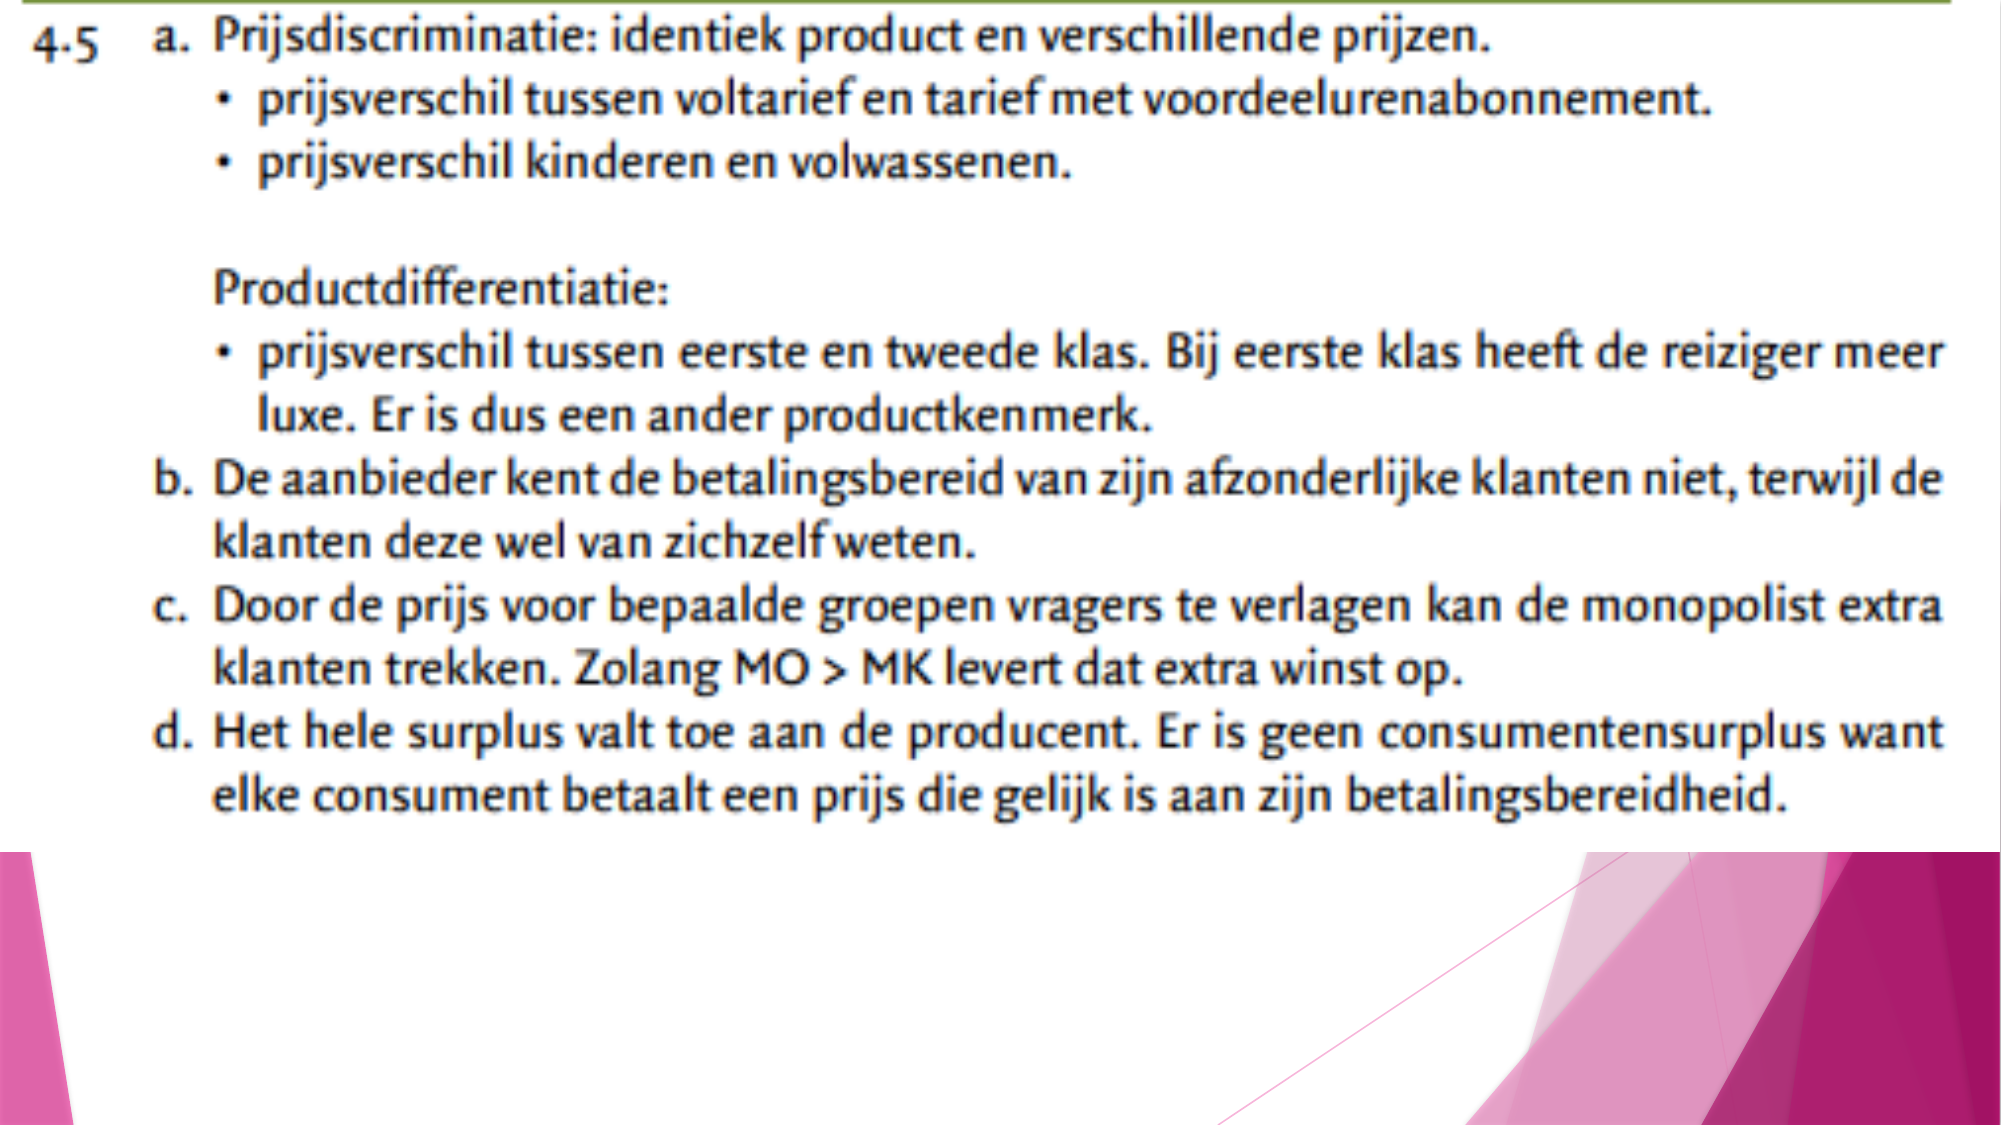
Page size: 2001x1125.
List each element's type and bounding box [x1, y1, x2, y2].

picture [0, 0, 2000, 853]
